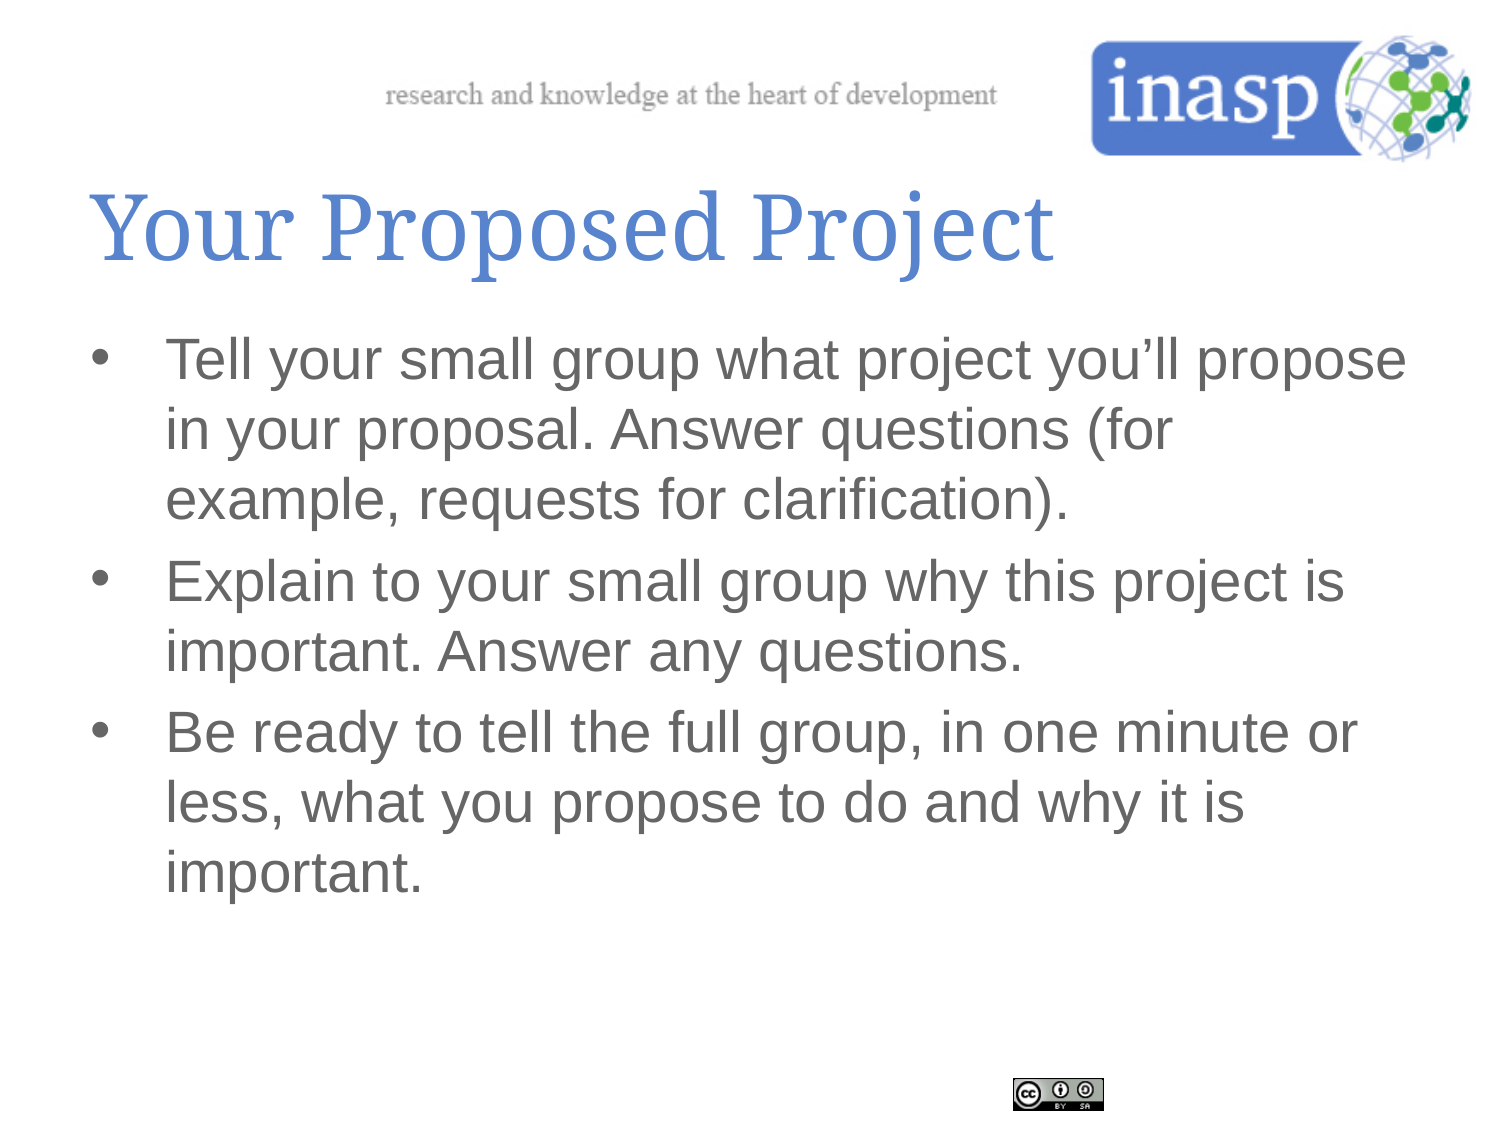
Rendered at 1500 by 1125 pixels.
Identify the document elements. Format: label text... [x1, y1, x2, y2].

title Your Proposed Project [75, 154, 1425, 294]
picture [1013, 1078, 1104, 1111]
picture [385, 24, 1484, 173]
list Tell your small group what project you’ll propose in your proposal. Answer questions (for example, requests for clarification). Explain to your small group why this project is important. Answer any questions. Be ready to tell the full group, in one minute or less, what you propose to do and why it is important. [75, 313, 1426, 1020]
